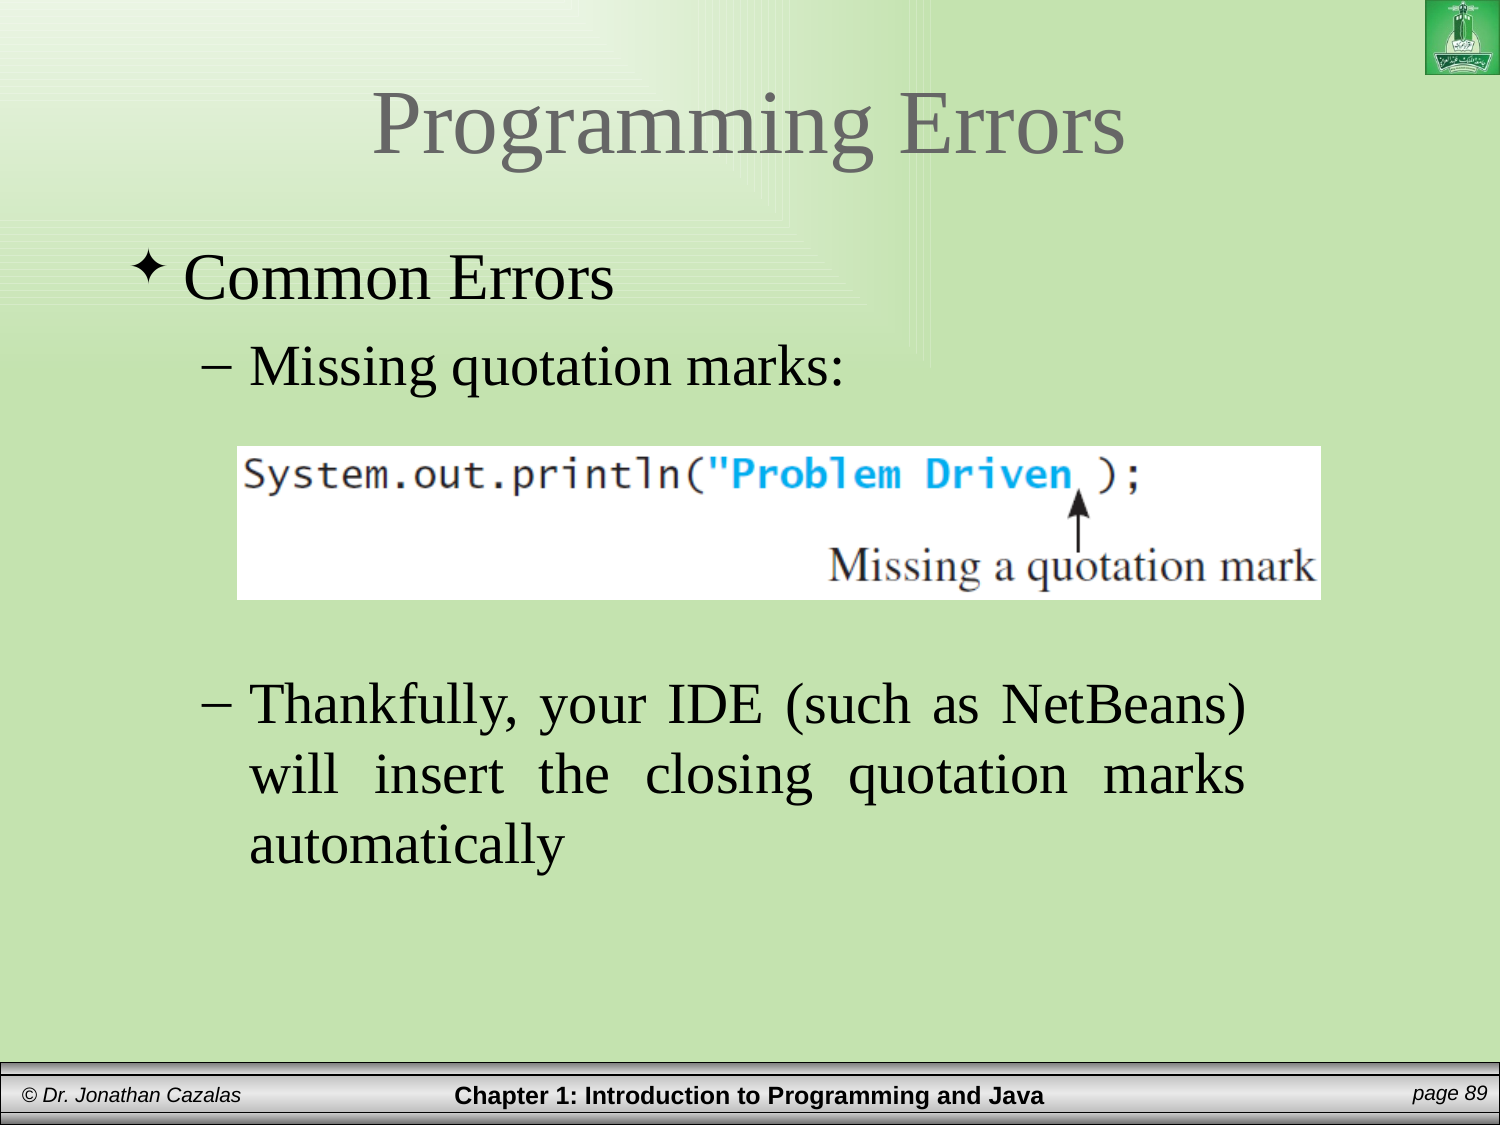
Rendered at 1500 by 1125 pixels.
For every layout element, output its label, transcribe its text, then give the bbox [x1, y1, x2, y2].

text_box Programming Errors [112, 0, 1388, 235]
text_box Common Errors Missing quotation marks: Thankfully, your IDE (such as NetBeans) will insert the closing quotation marks automatically [112, 224, 1263, 900]
picture [237, 446, 1321, 600]
picture [1425, 0, 1500, 75]
